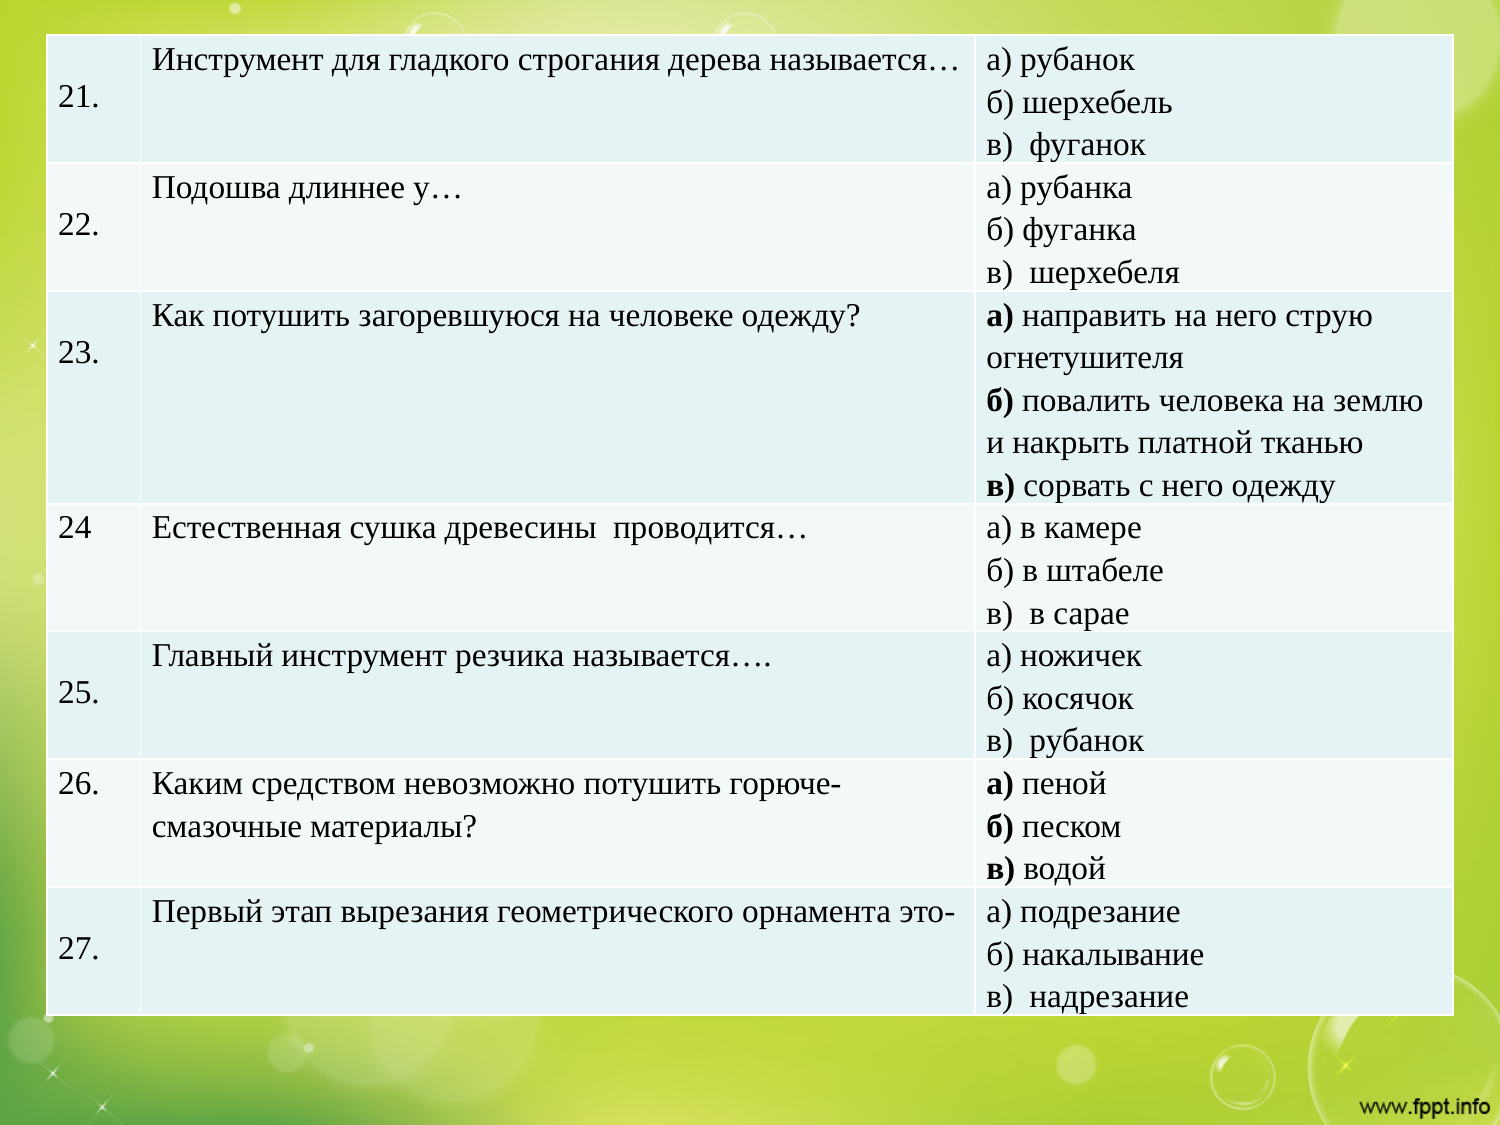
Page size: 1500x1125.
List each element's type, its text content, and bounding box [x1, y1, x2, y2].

table_cell а) ножичек б) косячок в) рубанок [976, 632, 1452, 758]
table_cell 24 [48, 505, 140, 631]
table_cell 22. [48, 164, 140, 290]
table_header а) рубанок б) шерхебель в) фуганок [976, 36, 1452, 162]
table_cell 26. [48, 760, 140, 886]
table_header 21. [48, 36, 140, 162]
table_cell Каким средством невозможно потушить горюче-смазочные материалы? [141, 760, 974, 886]
table_cell а) рубанка б) фуганка в) шерхебеля [976, 164, 1452, 290]
table_cell а) пеной б) песком в) водой [976, 760, 1452, 886]
table_cell а) в камере б) в штабеле в) в сарае [976, 505, 1452, 631]
table_cell Как потушить загоревшуюся на человеке одежду? [141, 292, 974, 503]
table_cell Первый этап вырезания геометрического орнамента это- [141, 888, 974, 1014]
table_cell 27. [48, 888, 140, 1014]
table_cell а) направить на него струю огнетушителя б) повалить человека на землю и накрыть платной тканью в) сорвать с него одежду [976, 292, 1452, 503]
table_cell а) подрезание б) накалывание в) надрезание [976, 888, 1452, 1014]
table_cell 25. [48, 632, 140, 758]
picture [0, 0, 1500, 1125]
table_cell Главный инструмент резчика называется…. [141, 632, 974, 758]
table_cell Подошва длиннее у… [141, 164, 974, 290]
table_cell 23. [48, 292, 140, 503]
table_header Инструмент для гладкого строгания дерева называется… [141, 36, 974, 162]
table_cell Естественная сушка древесины проводится… [141, 505, 974, 631]
